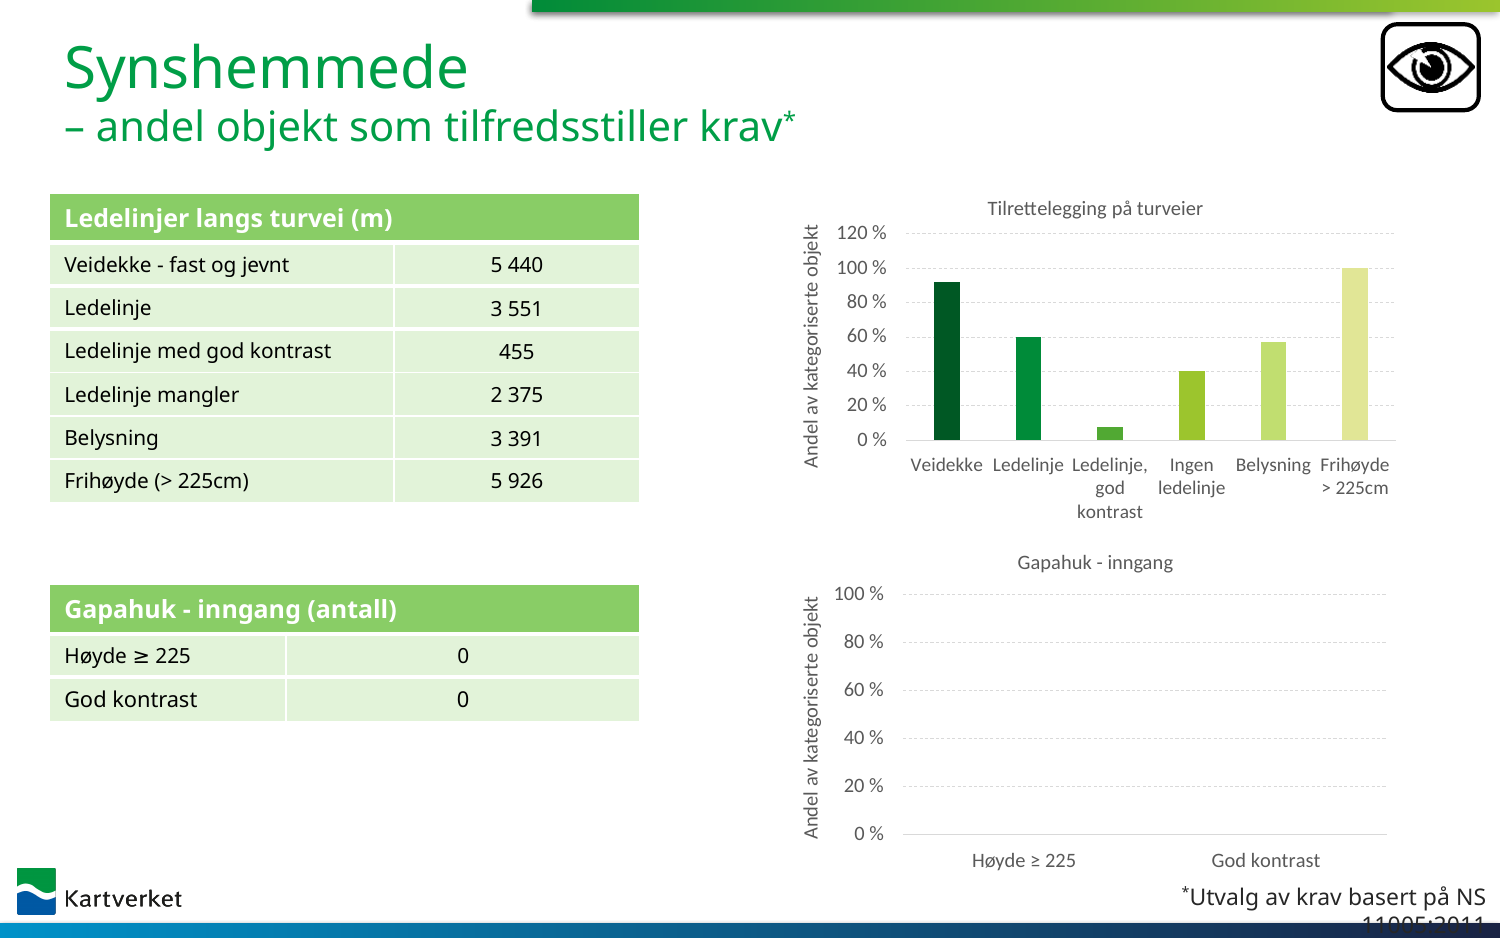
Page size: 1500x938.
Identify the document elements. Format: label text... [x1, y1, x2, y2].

table_cell 2 375 [395, 373, 639, 415]
text_box *Utvalg av krav basert på NS 11005:2011 [1068, 873, 1500, 938]
table_cell Veidekke - fast og jevnt [50, 245, 393, 284]
table_cell 5 926 [395, 460, 639, 502]
table_cell Ledelinje med god kontrast [50, 331, 393, 372]
picture [791, 541, 1400, 880]
table_cell Belysning [50, 417, 393, 458]
table_cell 0 [287, 636, 639, 675]
table_cell Frihøyde (> 225cm) [50, 460, 393, 502]
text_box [1382, 24, 1480, 111]
table_cell Ledelinje [50, 288, 393, 327]
table_header Ledelinjer langs turvei (m) [50, 194, 639, 240]
table_cell 5 440 [395, 245, 639, 284]
table_cell 3 551 [395, 288, 639, 327]
table_cell God kontrast [50, 679, 285, 721]
table_header Gapahuk - inngang (antall) [50, 585, 639, 632]
text_box Synshemmede – andel objekt som tilfredsstiller krav* [49, 24, 1431, 158]
table_cell 455 [395, 331, 639, 372]
picture [791, 187, 1400, 526]
table_cell 3 391 [395, 417, 639, 458]
table_cell Høyde ≥ 225 [50, 636, 285, 675]
table_cell 0 [287, 679, 639, 721]
table_cell Ledelinje mangler [50, 373, 393, 415]
